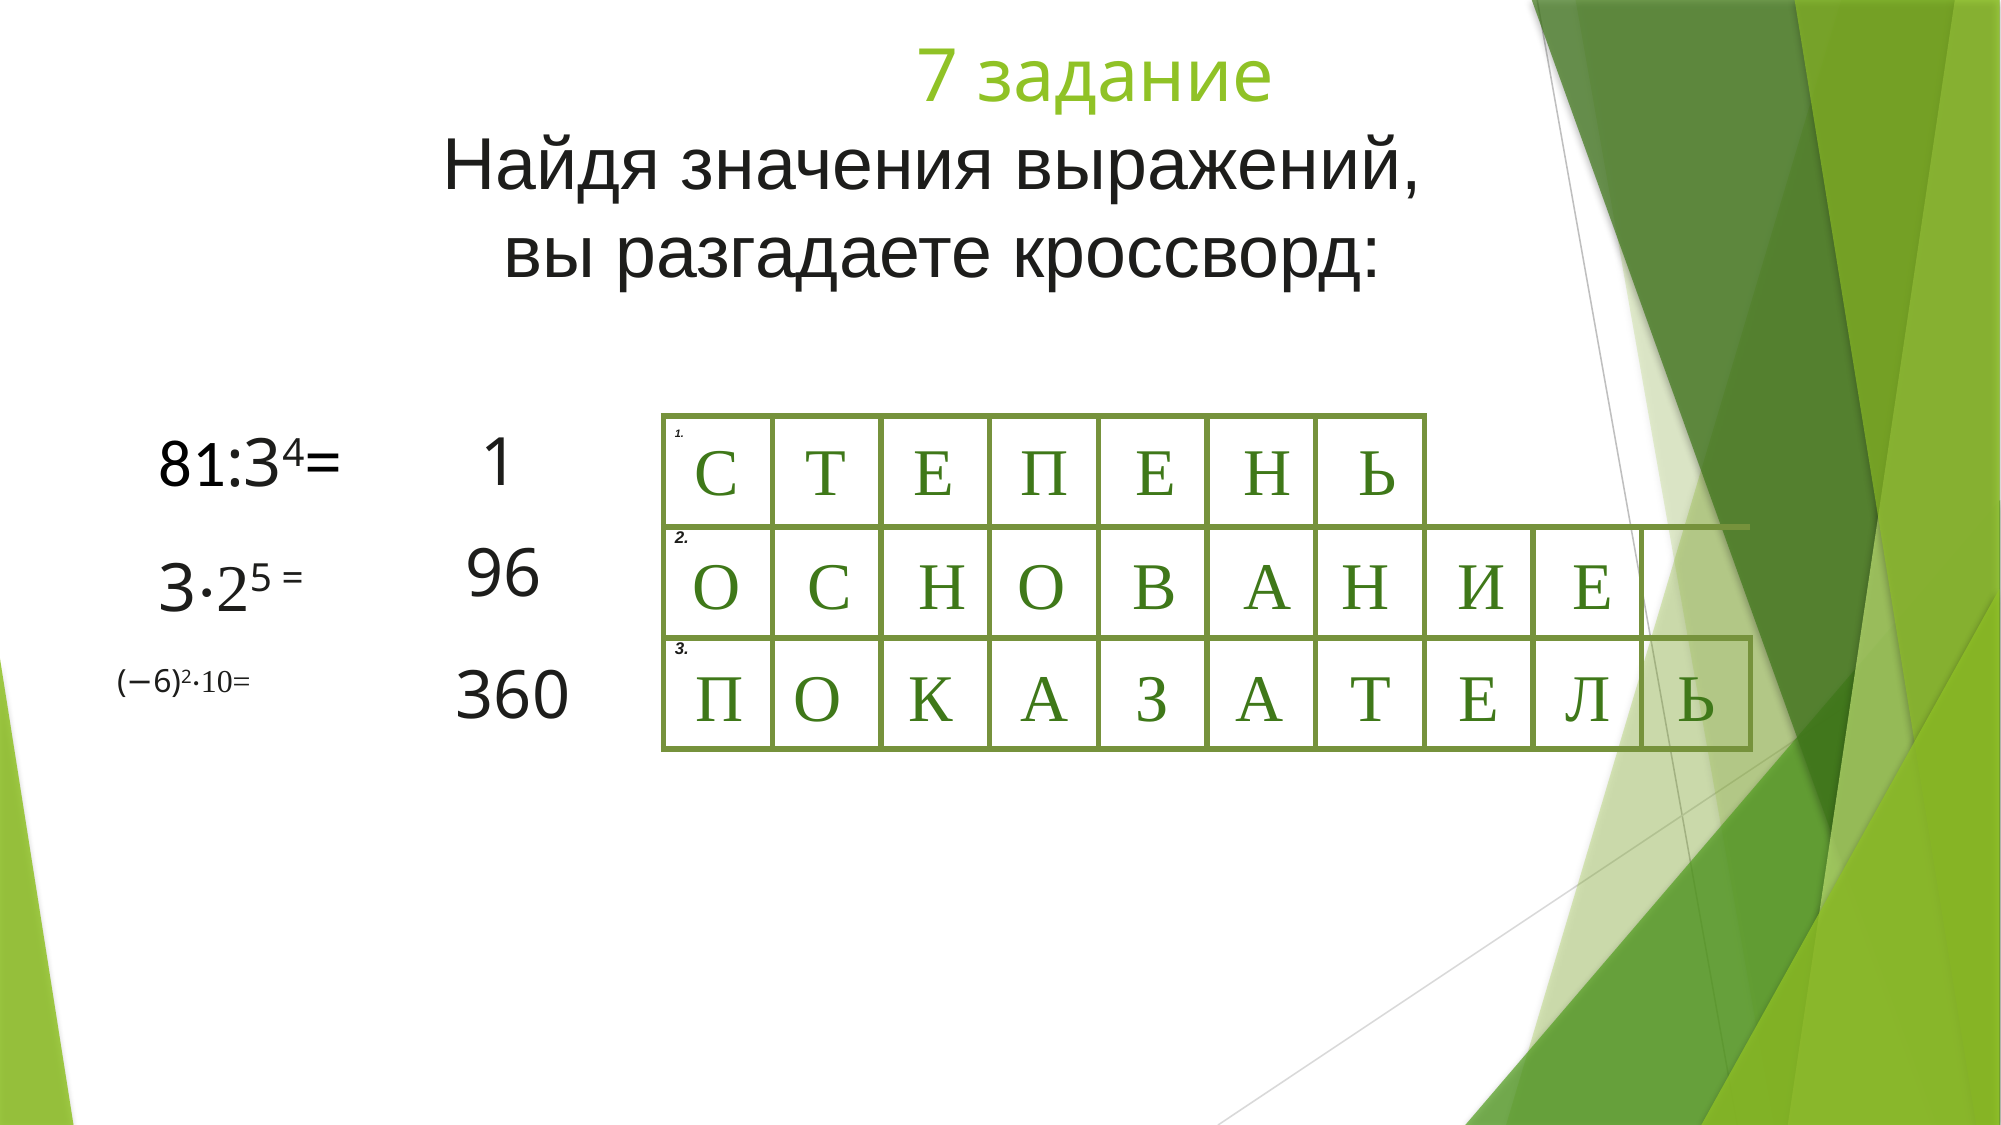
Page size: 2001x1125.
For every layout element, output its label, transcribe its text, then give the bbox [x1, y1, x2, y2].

text_box [82, 433, 661, 515]
table_header [1318, 517, 1422, 524]
table_cell [1644, 530, 1750, 635]
text_box 96 [450, 522, 564, 618]
table_cell [1210, 630, 1313, 635]
table_cell [1210, 641, 1313, 647]
table_cell 2. [666, 630, 770, 635]
table_cell [1427, 630, 1530, 635]
table_cell [1644, 641, 1748, 647]
table_header [1210, 517, 1313, 524]
text_box П О К А З А Т Е Л Ь [663, 647, 1846, 743]
table_cell 2. [666, 530, 770, 535]
table_header [775, 517, 878, 524]
text_box 81:34= [143, 399, 405, 507]
table_cell [775, 530, 878, 535]
table_cell [1427, 530, 1530, 535]
table_cell [1318, 630, 1422, 635]
table_cell [1536, 641, 1639, 647]
table_cell [992, 530, 1096, 535]
text_box [438, 632, 602, 728]
table_cell [1318, 641, 1422, 647]
table_cell [884, 630, 987, 635]
table_cell 3. [666, 641, 770, 647]
table_cell [1536, 530, 1639, 635]
table_cell [1427, 641, 1530, 647]
text_box 360 [441, 644, 587, 740]
text_box 3⋅25 = [143, 524, 350, 625]
table_header [1427, 416, 1750, 524]
table_cell [1101, 641, 1204, 647]
table_cell [992, 641, 1096, 647]
table_header [992, 517, 1096, 524]
table_cell [884, 641, 987, 647]
text_box О С Н О В А Н И Е [660, 535, 1631, 630]
title 7 задание Найдя значения выражений, вы разгадаете кроссворд: [102, 20, 1785, 303]
table_cell [1101, 630, 1204, 635]
table_header [1101, 517, 1204, 524]
text_box (−6)2⋅10= [102, 647, 405, 730]
table_cell [1101, 530, 1204, 535]
table_cell [884, 530, 987, 535]
text_box С Т Е П Е Н Ь [679, 421, 1456, 517]
text_box [17, 365, 1003, 648]
table_cell [1210, 530, 1313, 535]
table_header [884, 517, 987, 524]
table_cell [775, 630, 878, 635]
table_cell [992, 630, 1096, 635]
table_cell [1318, 530, 1422, 535]
table_header 1. [666, 419, 770, 524]
table_cell [775, 641, 878, 647]
text_box 1 [448, 411, 562, 506]
